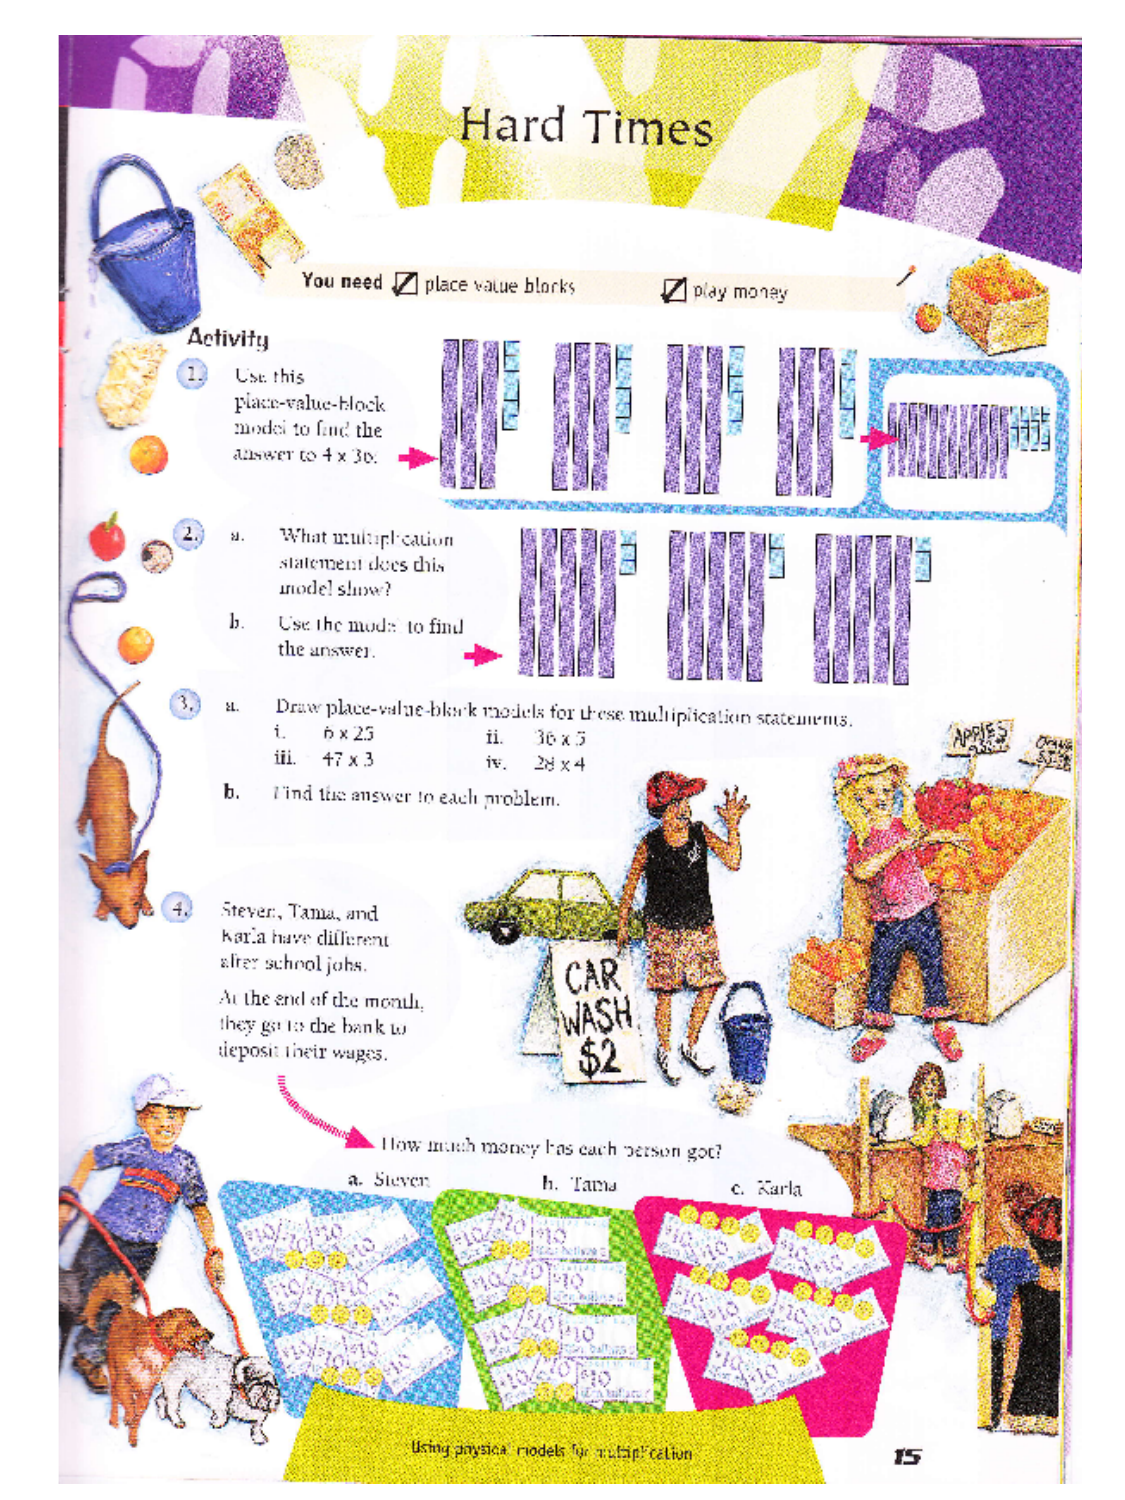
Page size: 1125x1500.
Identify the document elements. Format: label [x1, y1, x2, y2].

text_box [58, 34, 1083, 1484]
